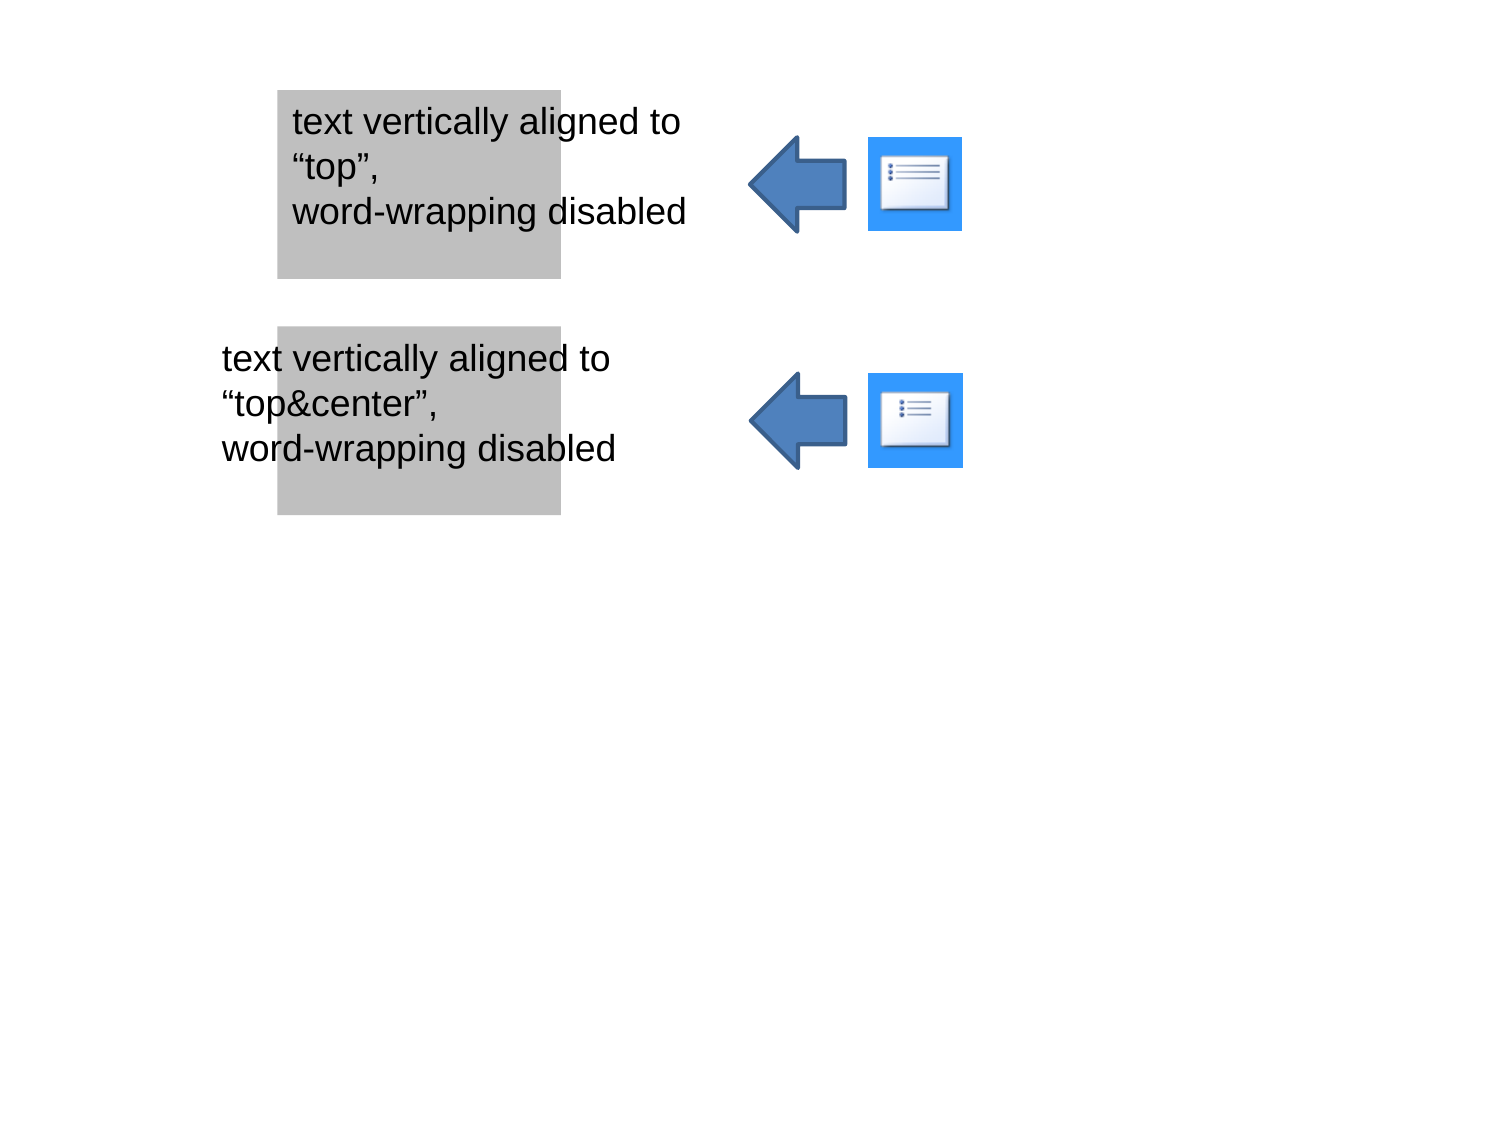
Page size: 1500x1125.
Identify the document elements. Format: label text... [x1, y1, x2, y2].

text_box text vertically aligned to “top&center”, word-wrapping disabled [277, 326, 561, 516]
text_box [750, 137, 845, 232]
text_box text vertically aligned to “top”, word-wrapping disabled [277, 90, 561, 279]
text_box [750, 373, 846, 468]
picture [868, 373, 963, 468]
picture [867, 136, 963, 232]
